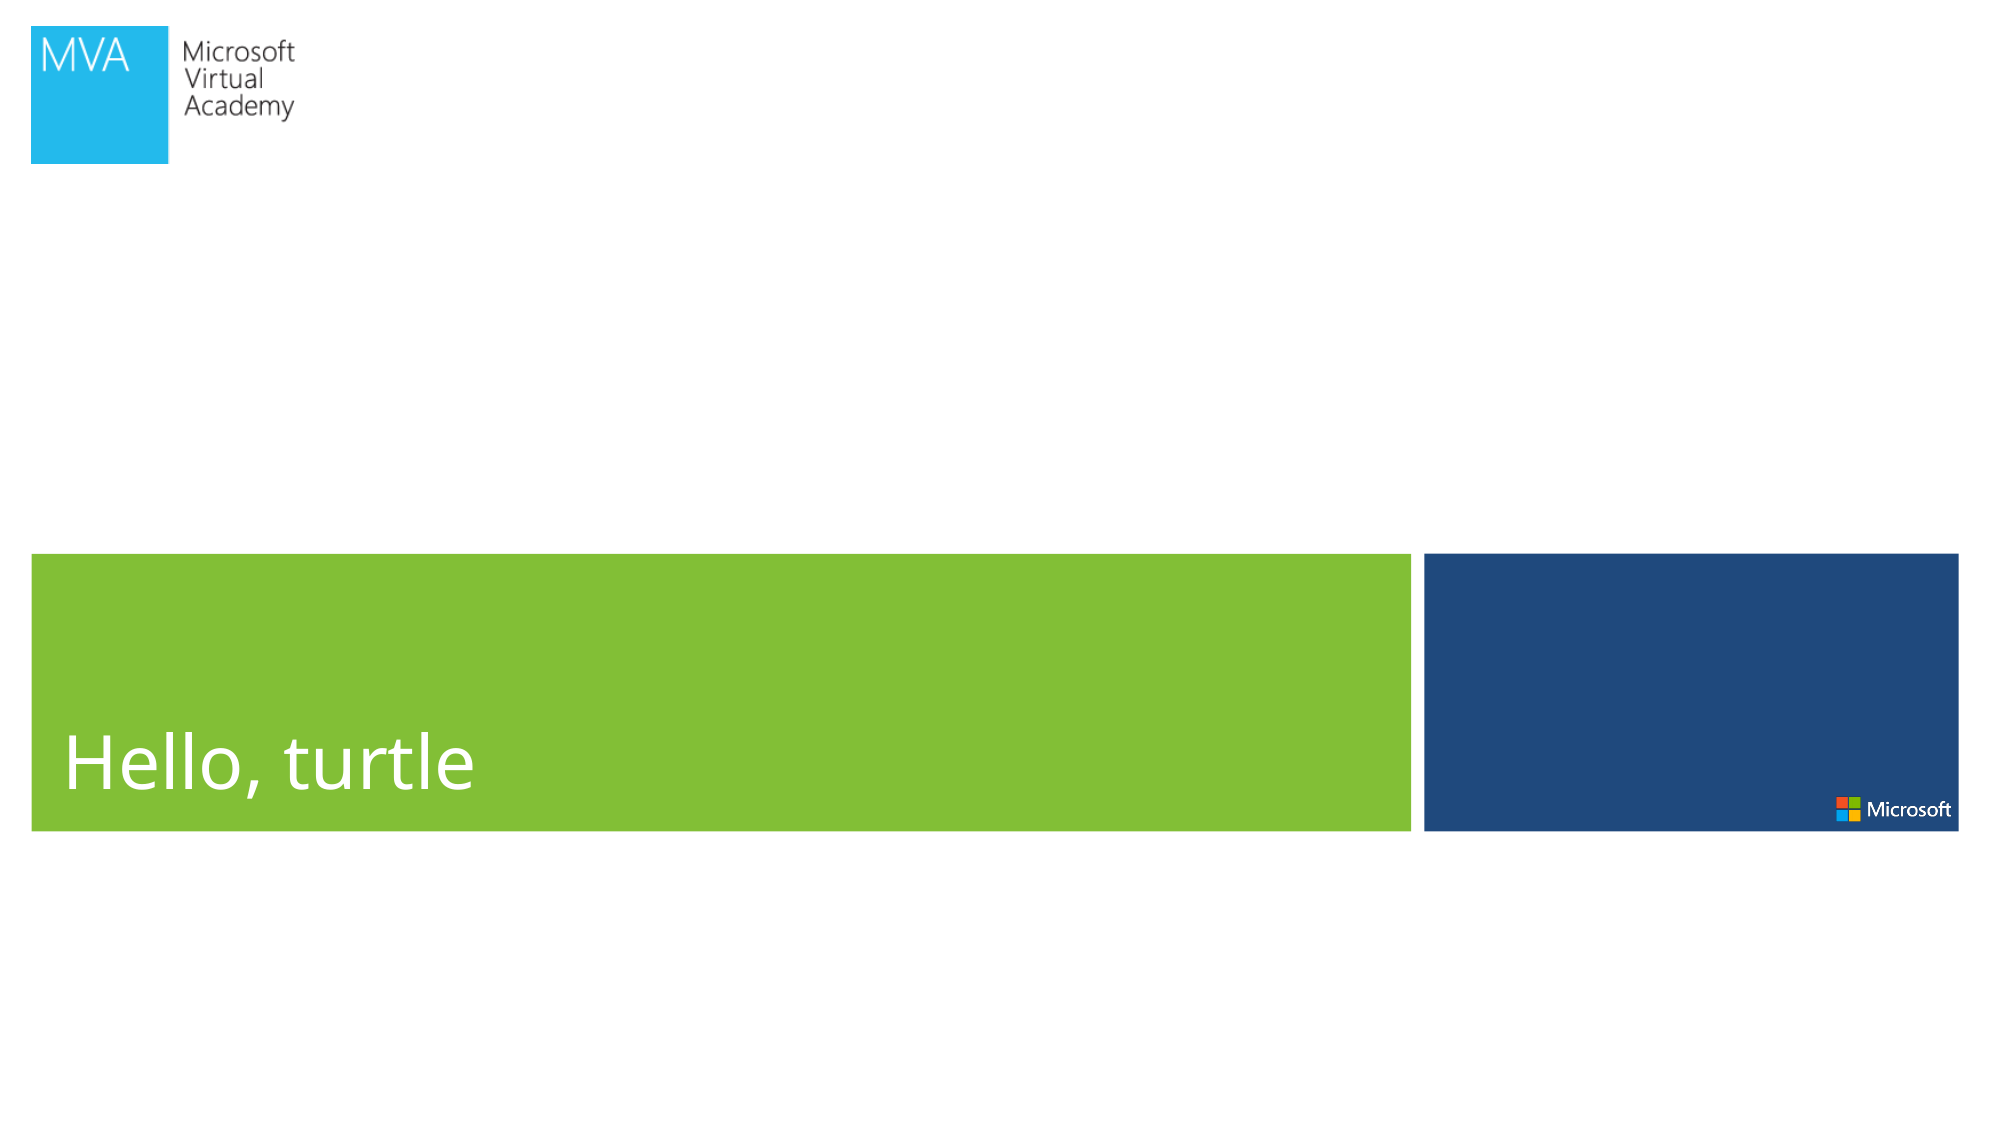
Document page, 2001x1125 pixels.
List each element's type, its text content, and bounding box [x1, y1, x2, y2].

picture [31, 26, 374, 164]
list Hello, turtle [47, 568, 1396, 813]
picture [1834, 790, 1956, 827]
